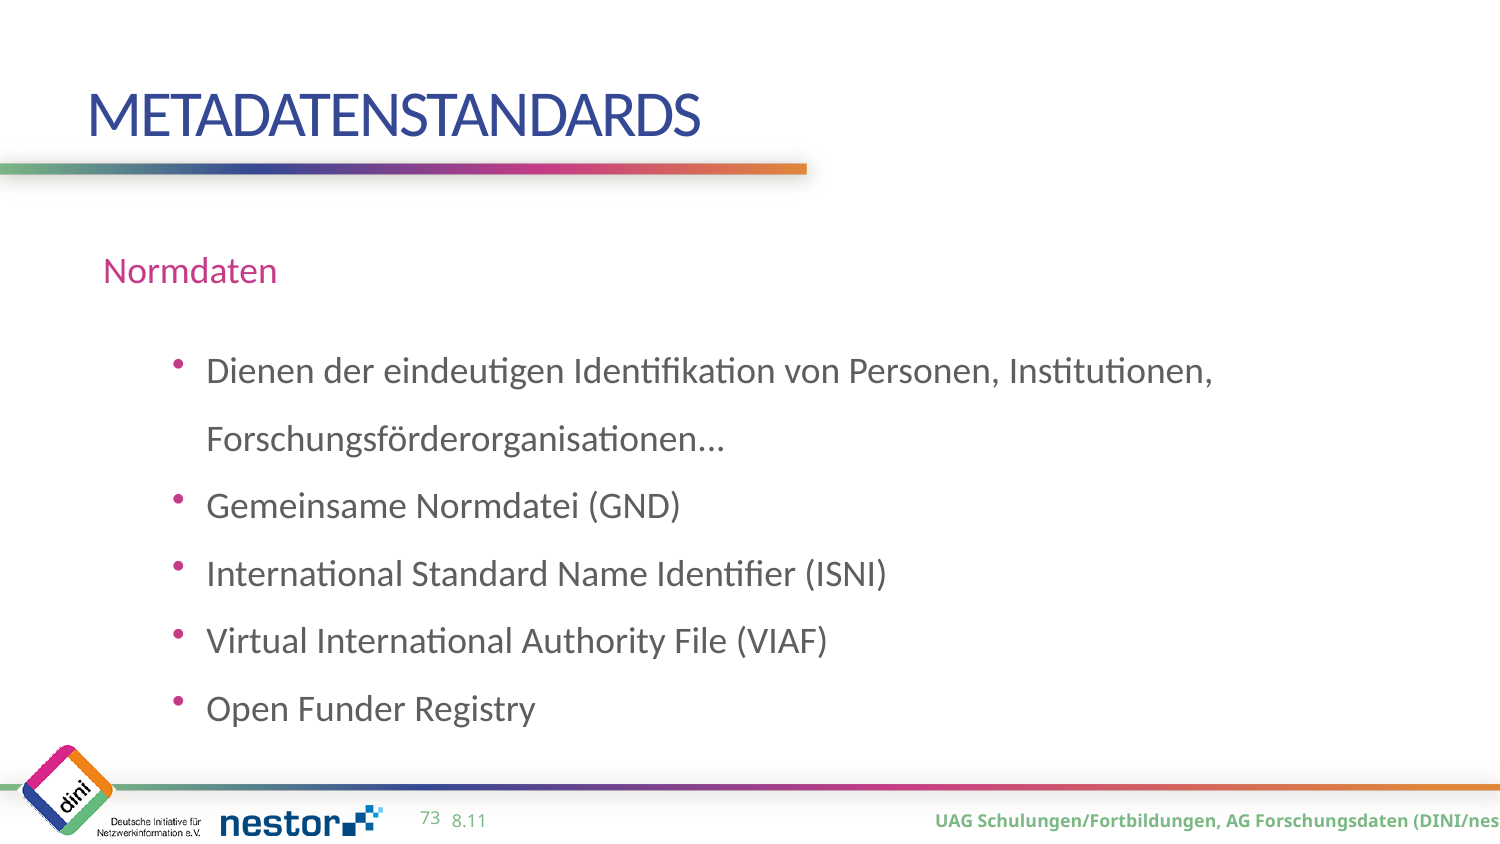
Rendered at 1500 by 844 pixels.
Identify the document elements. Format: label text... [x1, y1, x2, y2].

picture [1280, 819, 1289, 825]
picture [0, 731, 1500, 844]
title Metadatenstandards [77, 61, 1423, 158]
list Dienen der eindeutigen Identifikation von Personen, Institutionen, Forschungsförderorganisationen... Gemeinsame Normdatei (GND) International Standard Name Identifier (ISNI) Virtual International Authority File (VIAF) Open Funder Registry [157, 316, 1329, 773]
picture [0, 138, 837, 204]
slide_number 72 [406, 801, 454, 841]
picture [1423, 817, 1428, 825]
list Normdaten [88, 238, 1432, 301]
text_box 8.11 [433, 801, 502, 838]
